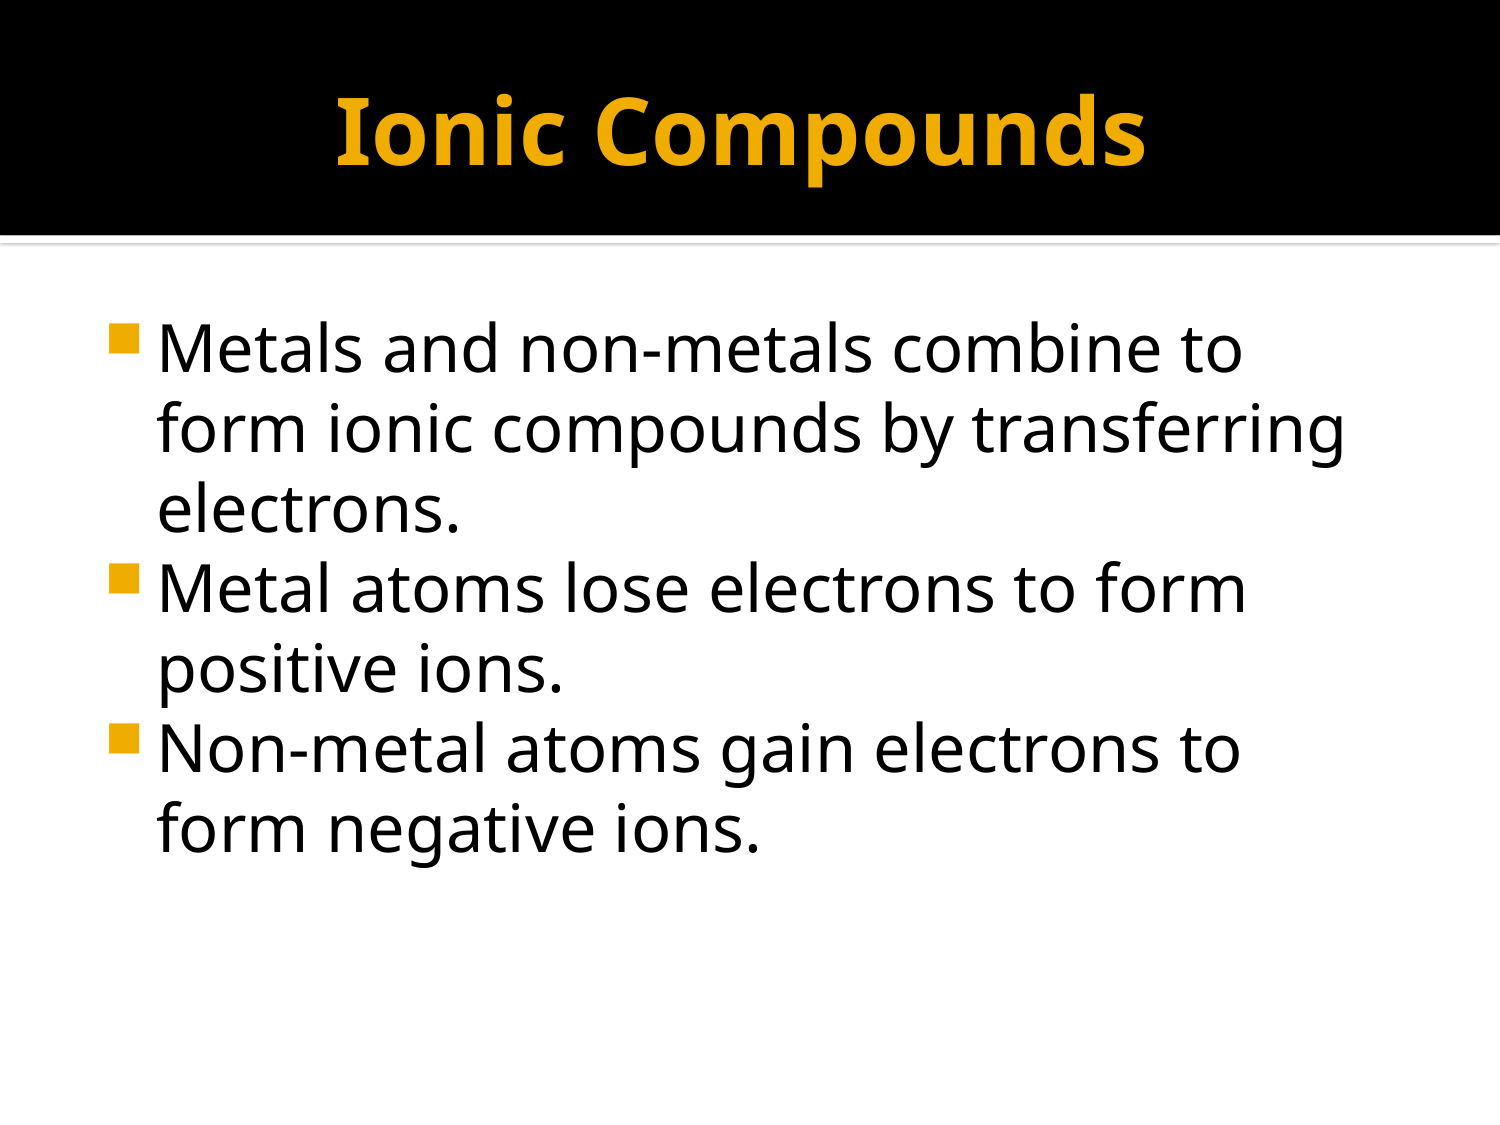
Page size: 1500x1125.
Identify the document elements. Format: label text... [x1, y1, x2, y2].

title Ionic Compounds [75, 25, 1425, 231]
list Metals and non-metals combine to form ionic compounds by transferring electrons. Metal atoms lose electrons to form positive ions. Non-metal atoms gain electrons to form negative ions. [75, 291, 1425, 1050]
